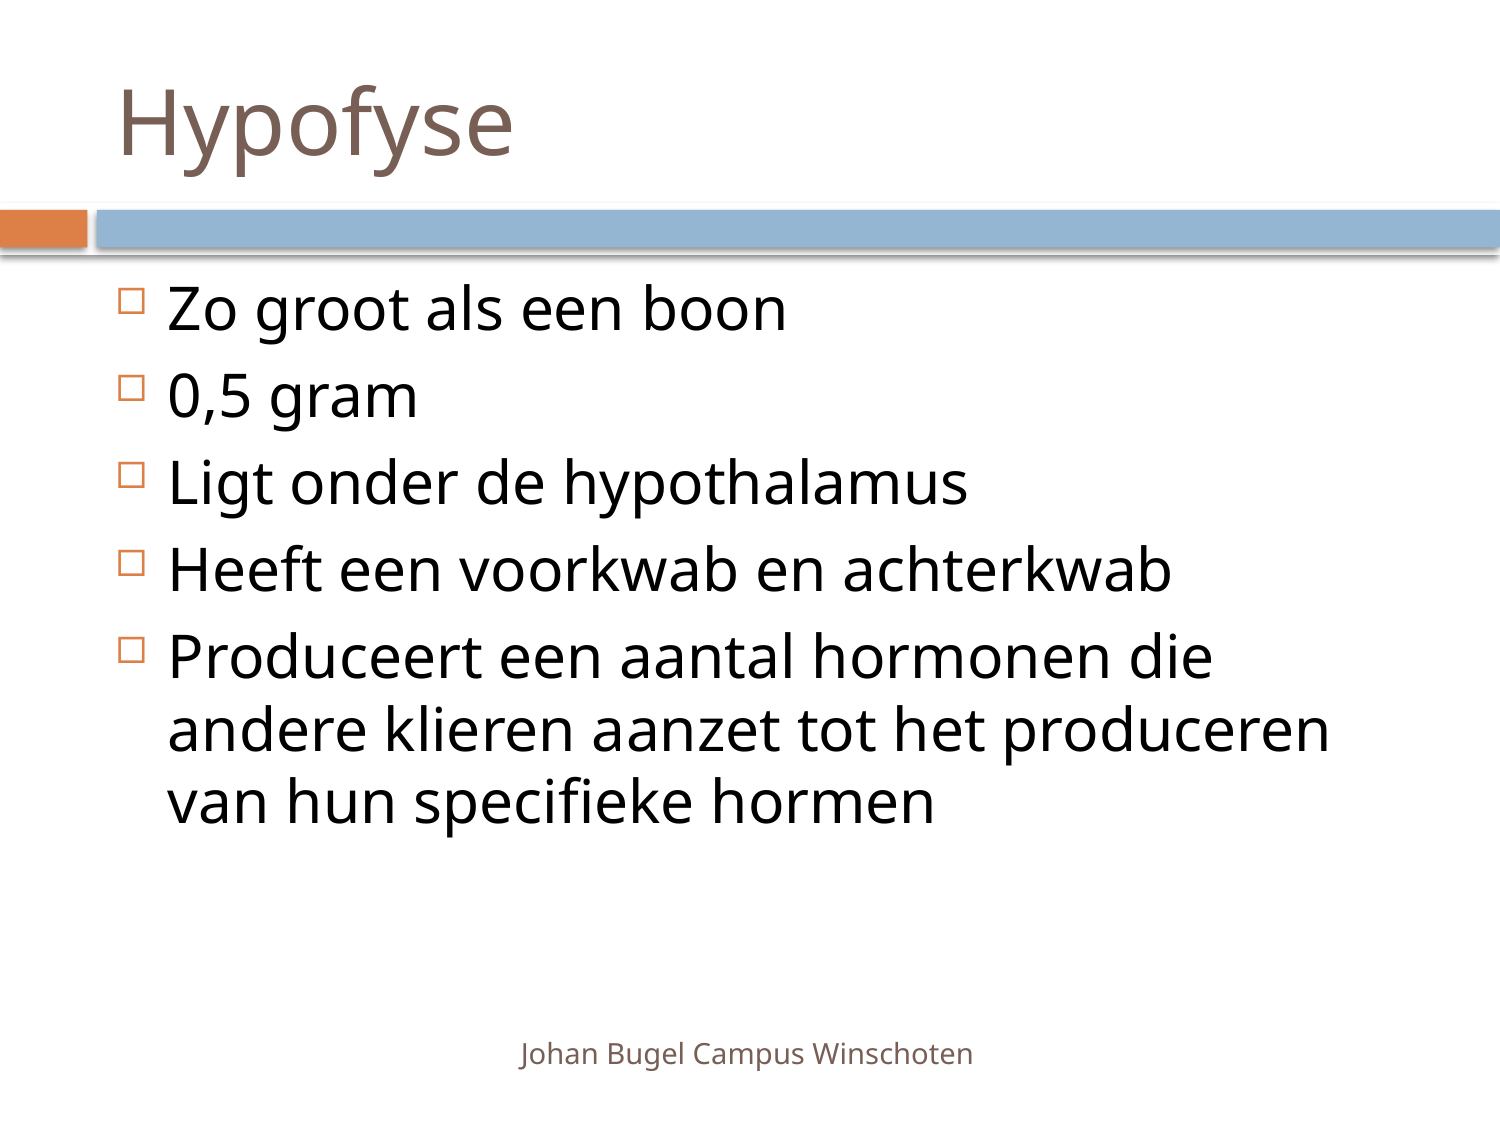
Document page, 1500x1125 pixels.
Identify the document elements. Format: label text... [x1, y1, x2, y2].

footer Johan Bugel Campus Winschoten [99, 1025, 990, 1085]
title Hypofyse [100, 37, 1439, 201]
list Zo groot als een boon 0,5 gram Ligt onder de hypothalamus Heeft een voorkwab en achterkwab Produceert een aantal hormonen die andere klieren aanzet tot het produceren van hun specifieke hormen [100, 262, 1439, 1001]
